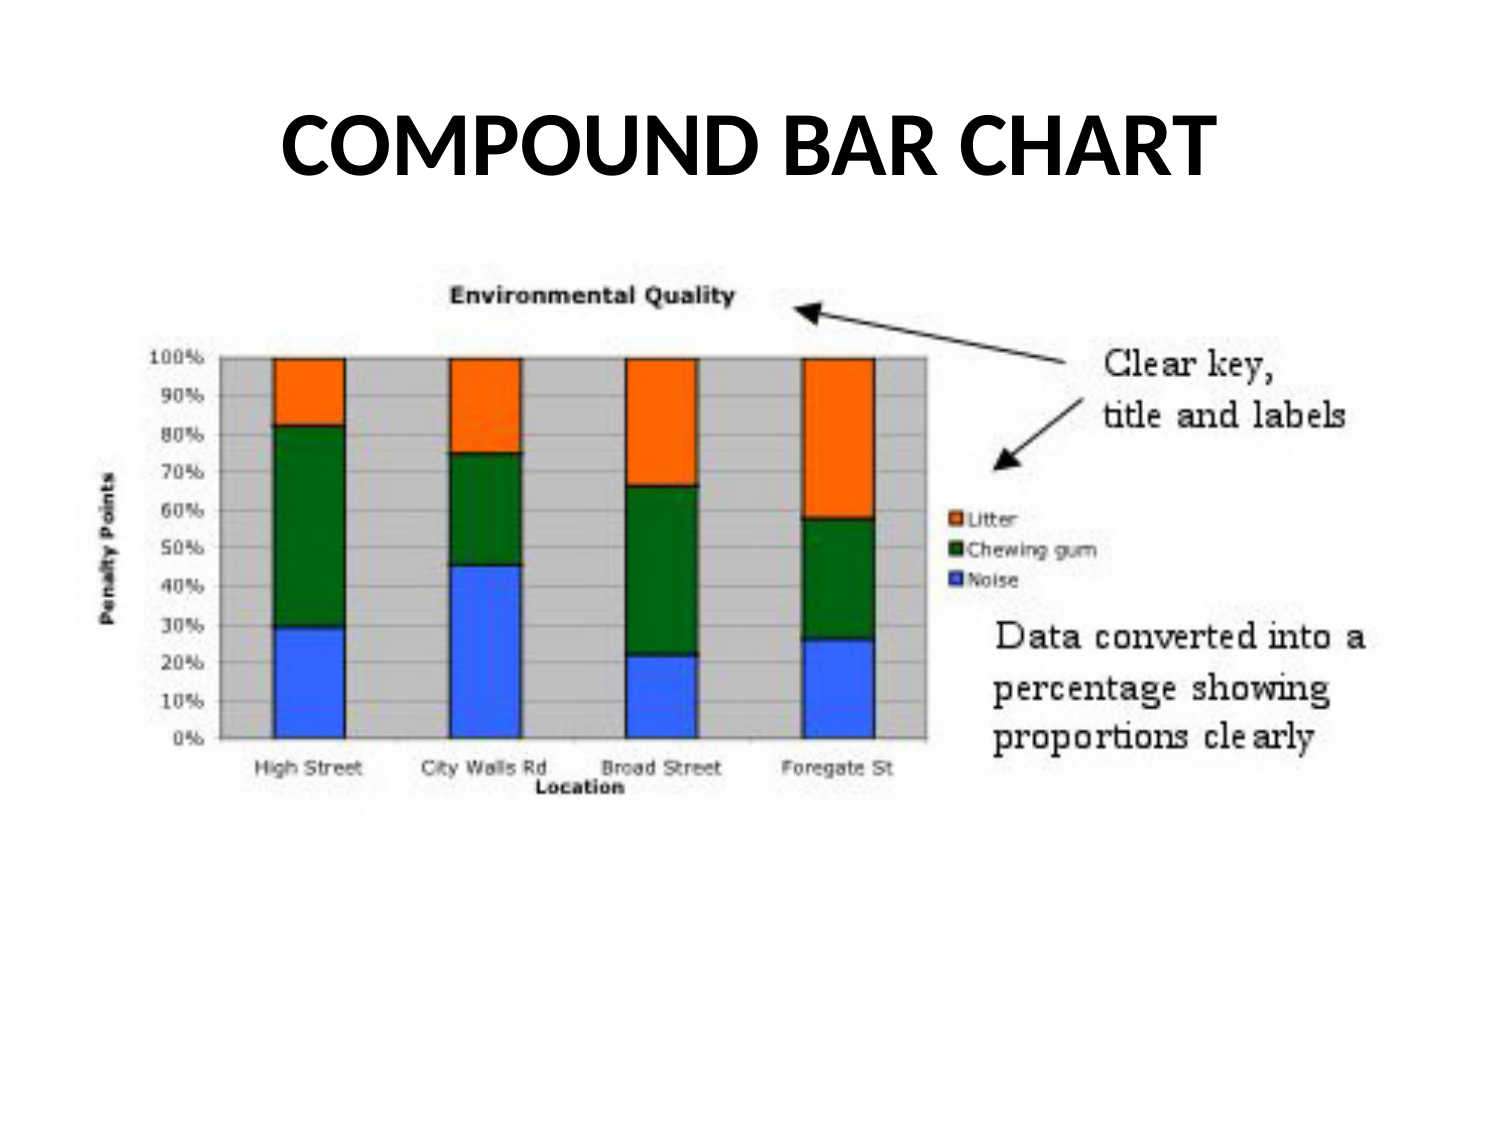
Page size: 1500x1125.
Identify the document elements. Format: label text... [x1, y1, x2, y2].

title COMPOUND BAR CHART [75, 45, 1425, 233]
picture [74, 262, 1394, 826]
